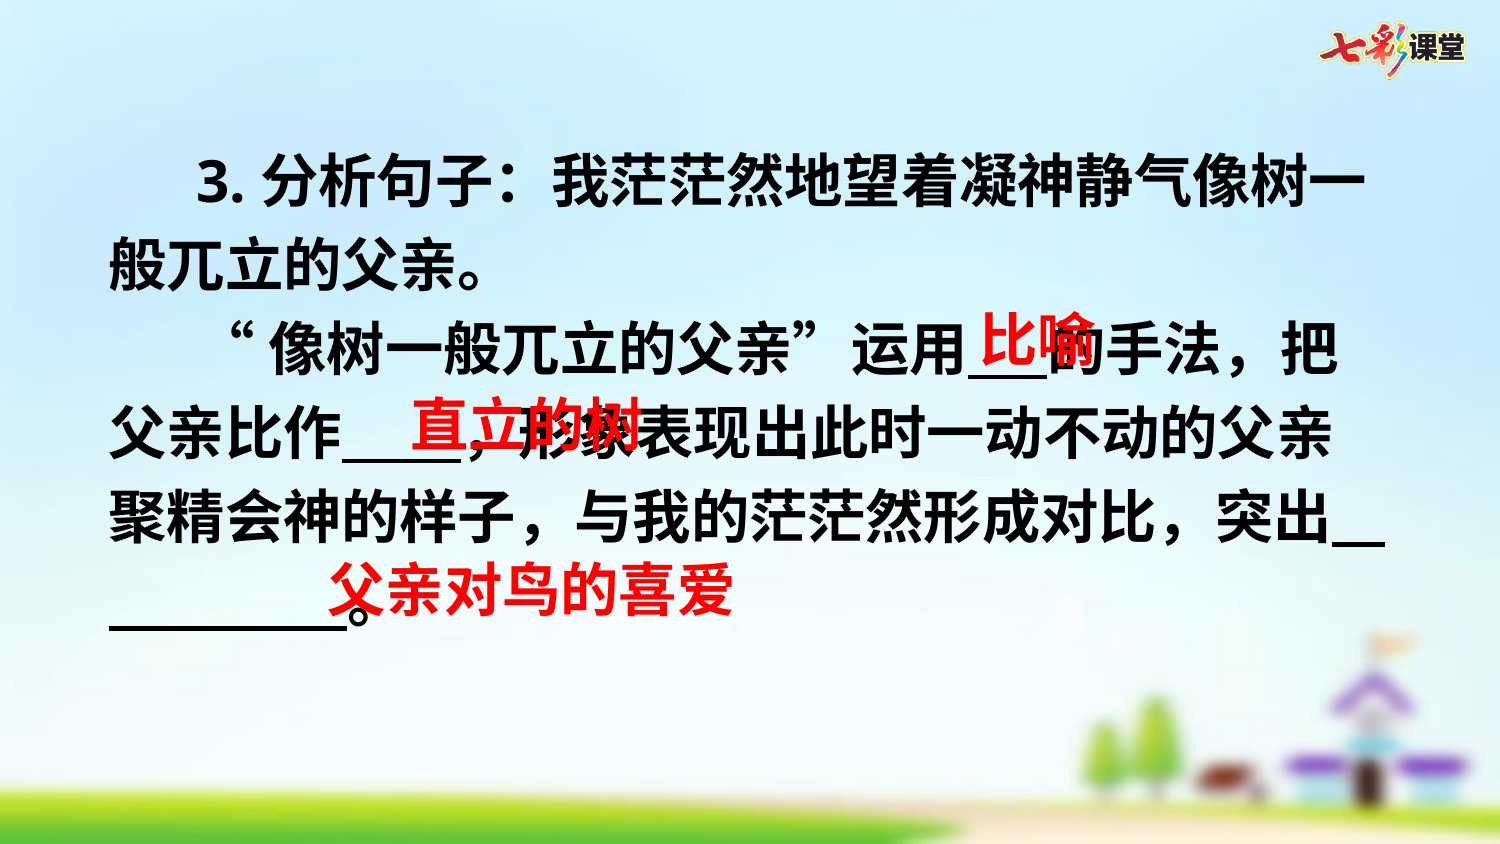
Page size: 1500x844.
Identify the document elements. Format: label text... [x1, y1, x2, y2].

text_box 3.分析句子：我茫茫然地望着凝神静气像树一般兀立的父亲。 “像树一般兀立的父亲”运用 的手法，把父亲比作 ，形象表现出此时一动不动的父亲聚精会神的样子，与我的茫茫然形成对比，突出 。 [93, 26, 1407, 642]
text_box 父亲对鸟的喜爱 [312, 545, 892, 631]
picture [0, 0, 1500, 844]
text_box 直立的树 [395, 380, 691, 466]
text_box 比喻 [964, 295, 1166, 381]
